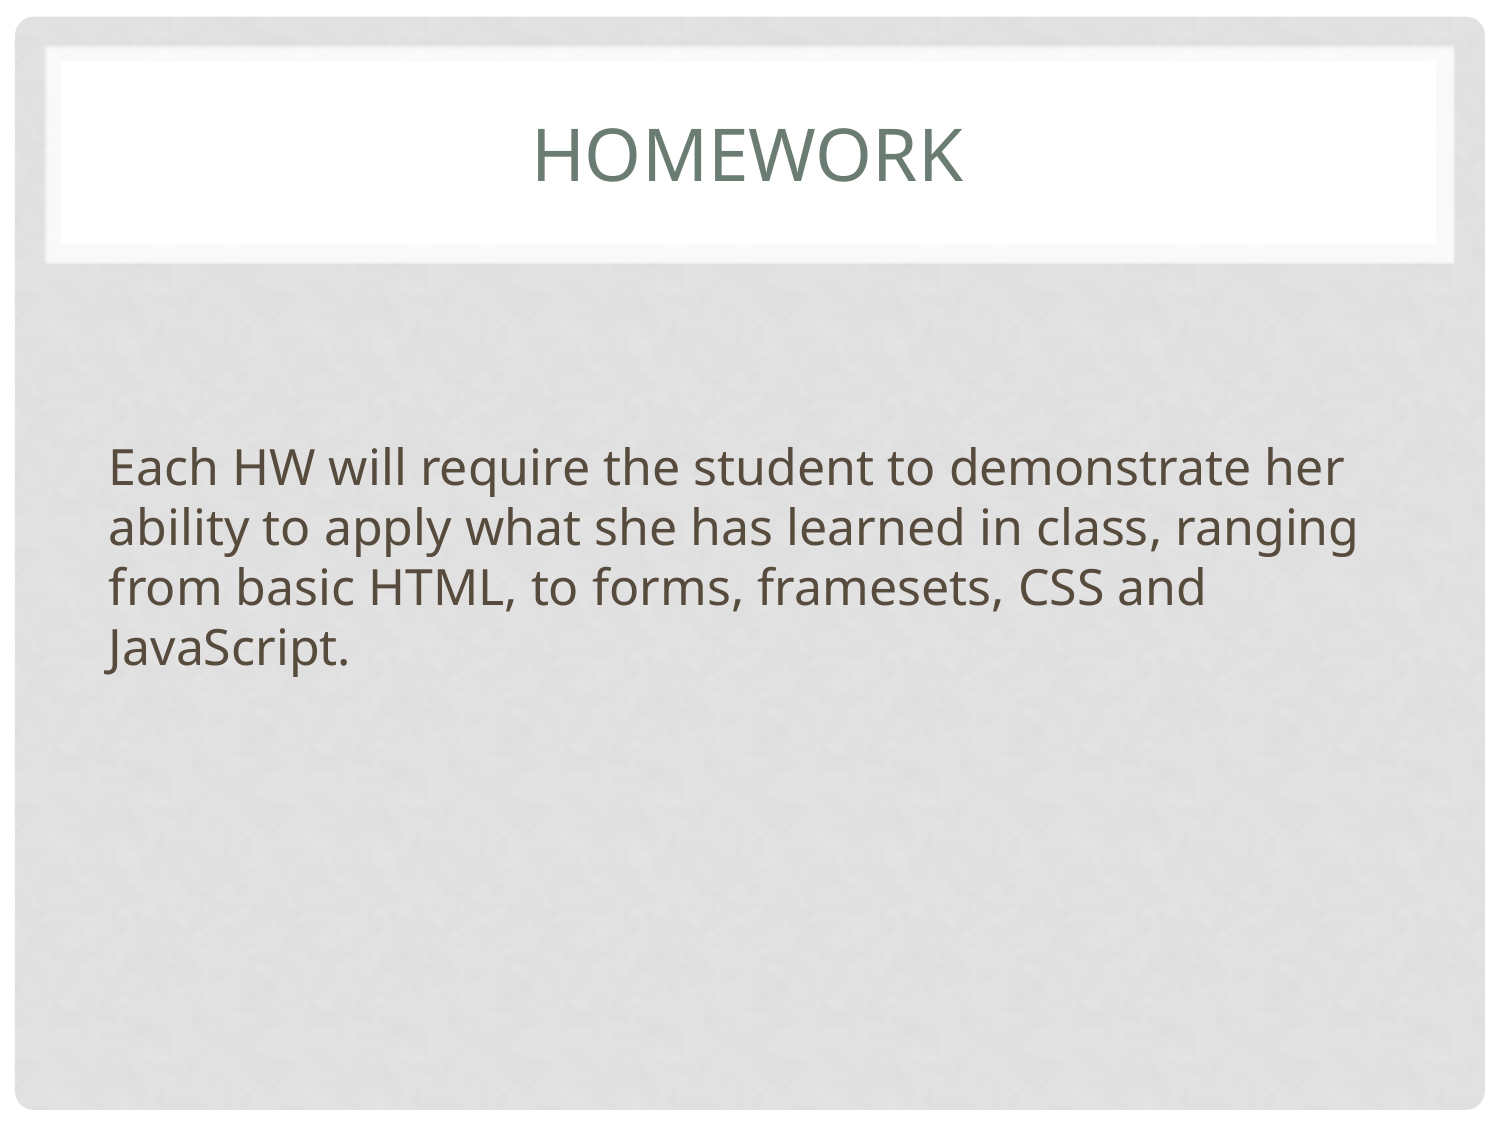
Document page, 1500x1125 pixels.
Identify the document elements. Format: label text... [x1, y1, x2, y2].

title Homework [69, 66, 1425, 238]
list Each HW will require the student to demonstrate her ability to apply what she has learned in class, ranging from basic HTML, to forms, framesets, CSS and JavaScript. [75, 287, 1425, 1005]
